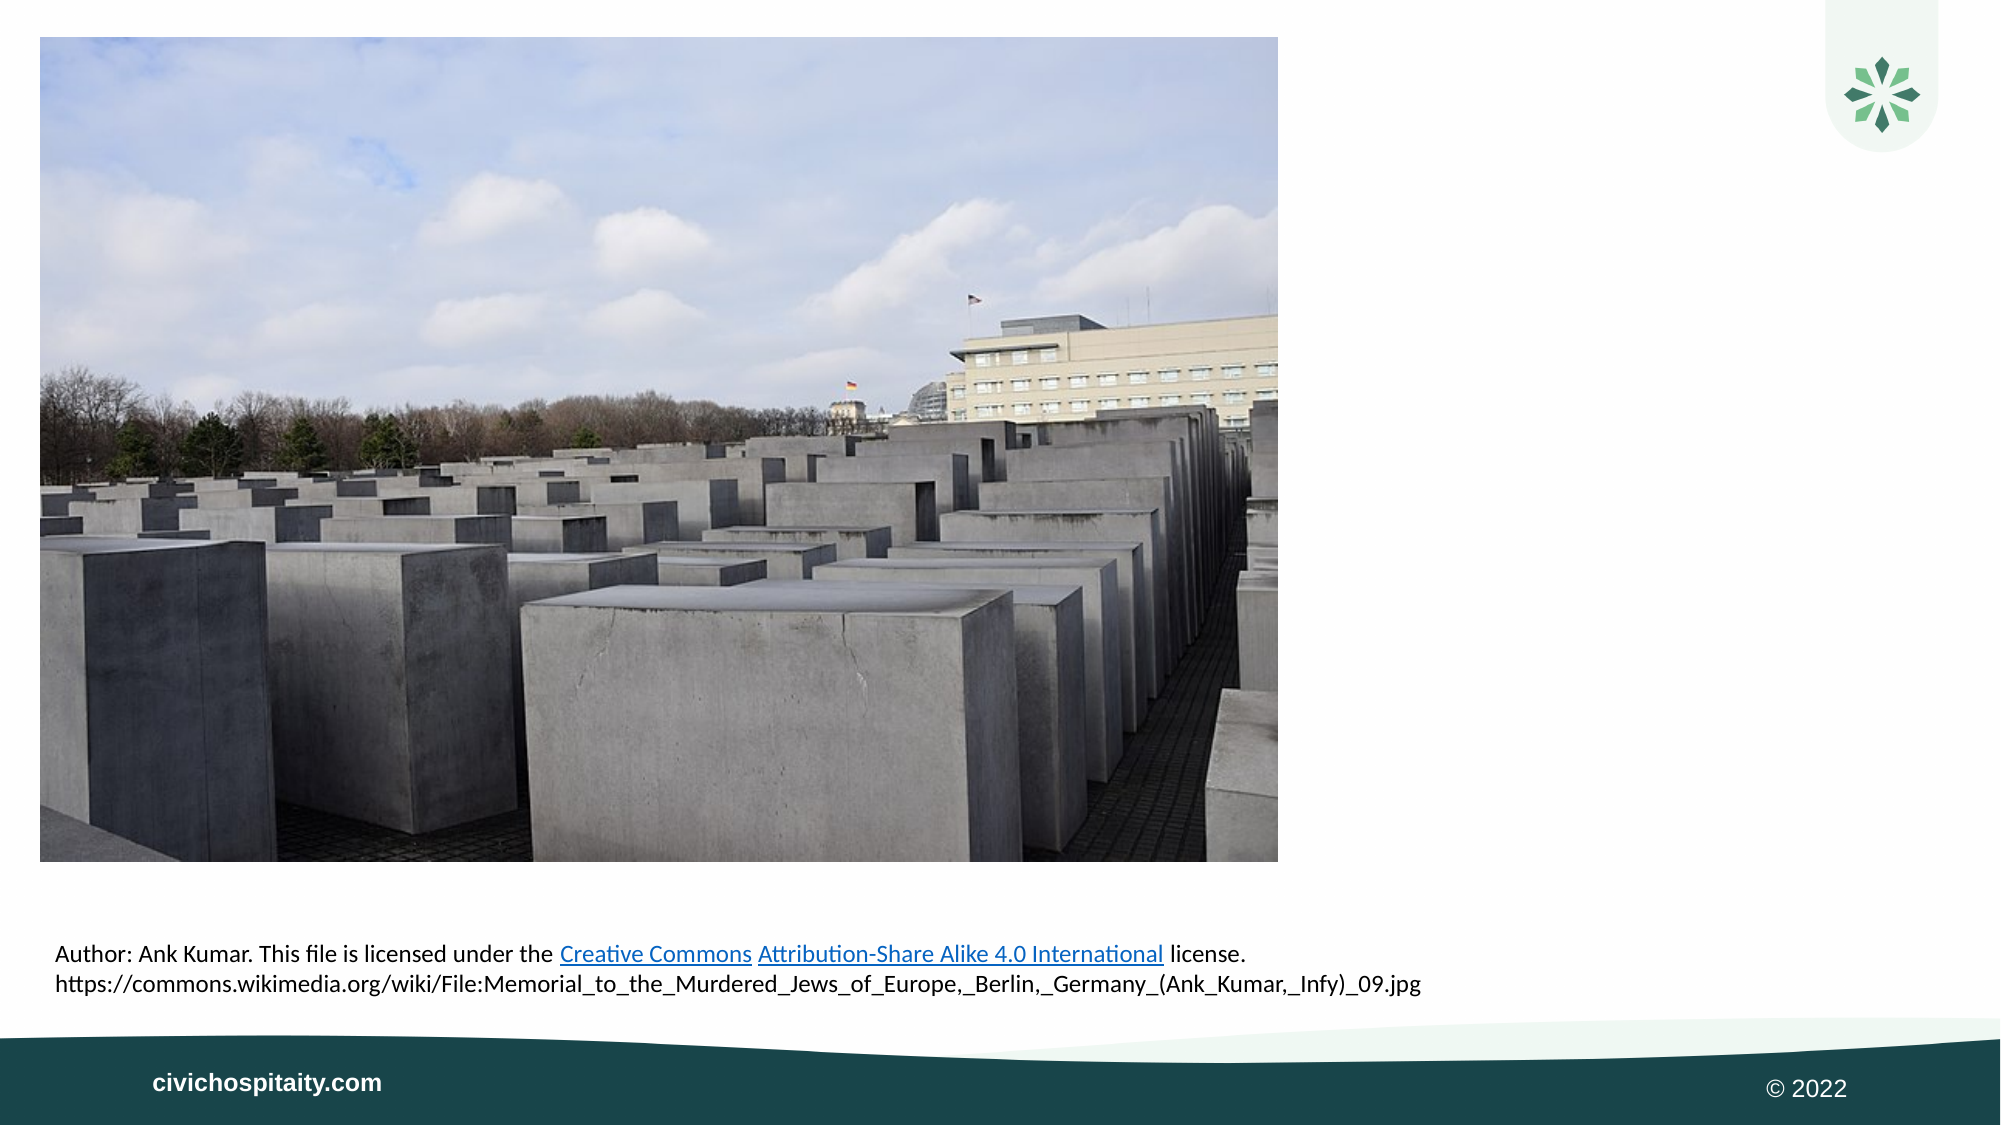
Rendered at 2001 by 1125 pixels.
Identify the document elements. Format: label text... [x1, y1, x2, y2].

picture [0, 0, 2001, 1125]
text_box Author: Ank Kumar. This file is licensed under the Creative Commons Attribution-Share Alike 4.0 International license. https://commons.wikimedia.org/wiki/File:Memorial_to_the_Murdered_Jews_of_Europe,_Berlin,_Germany_(Ank_Kumar,_Infy)_09.jpg [40, 930, 1889, 1006]
